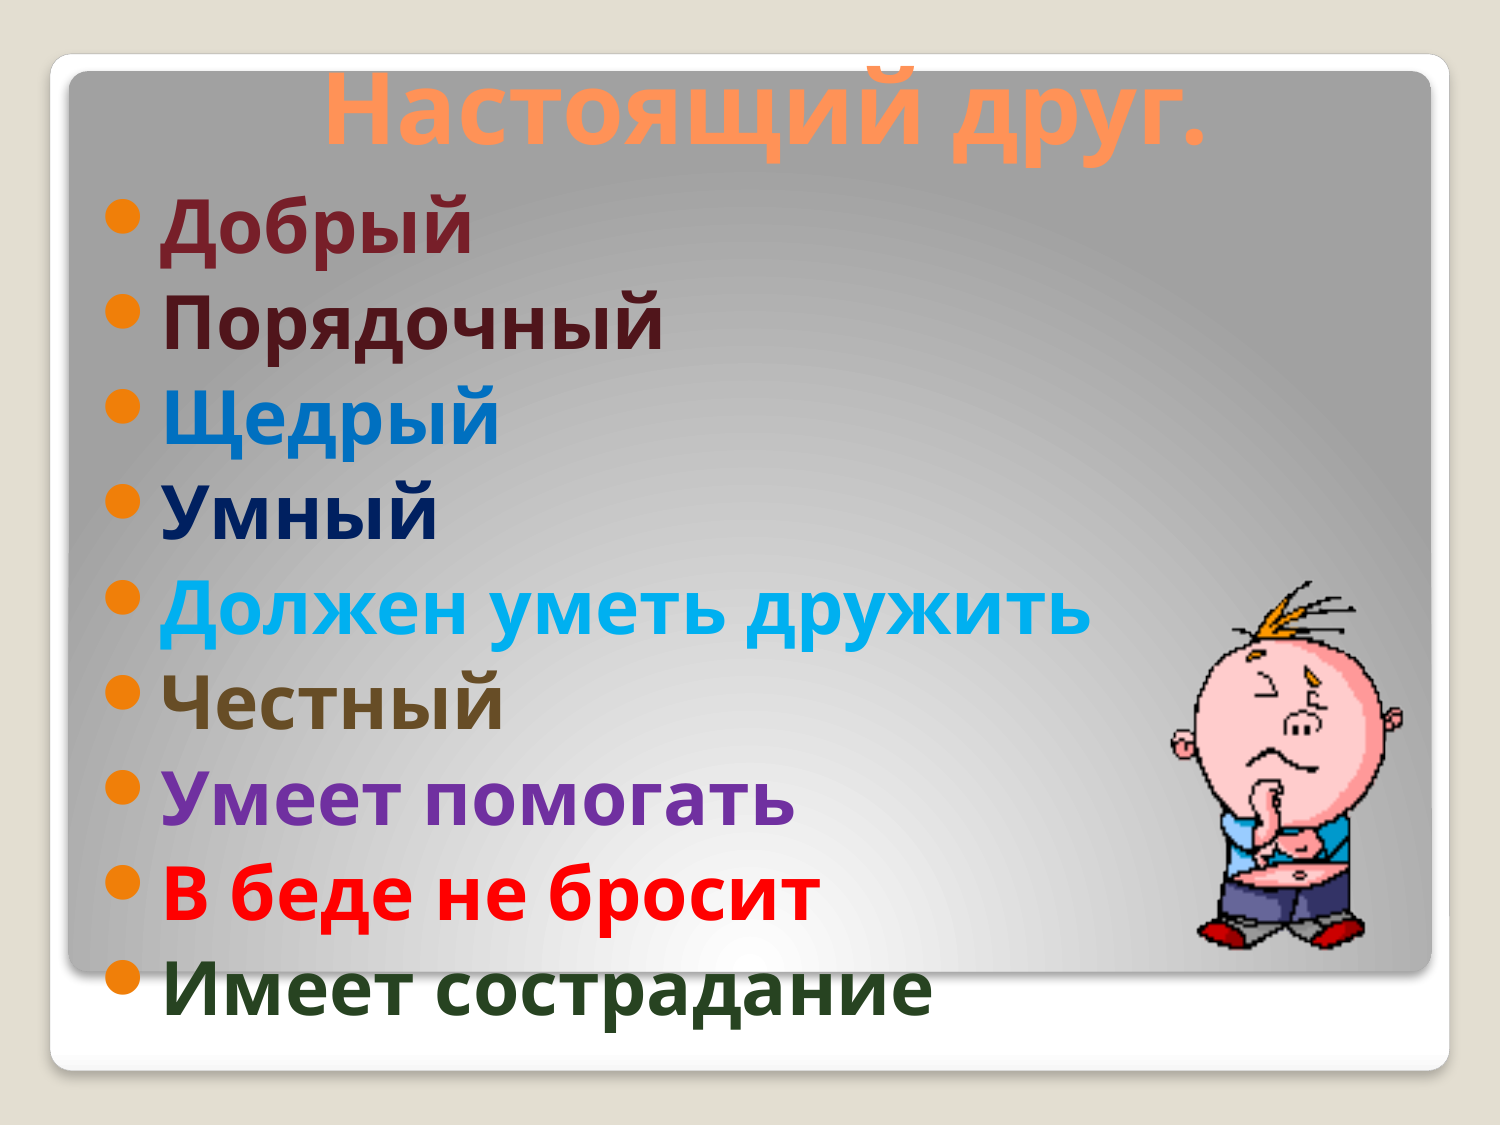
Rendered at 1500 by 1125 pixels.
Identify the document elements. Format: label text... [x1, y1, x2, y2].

list Добрый Порядочный Щедрый Умный Должен уметь дружить Честный Умеет помогать В беде не бросит Имеет сострадание [70, 163, 1413, 852]
picture [1136, 515, 1454, 958]
title Настоящий друг. [93, 0, 1437, 173]
